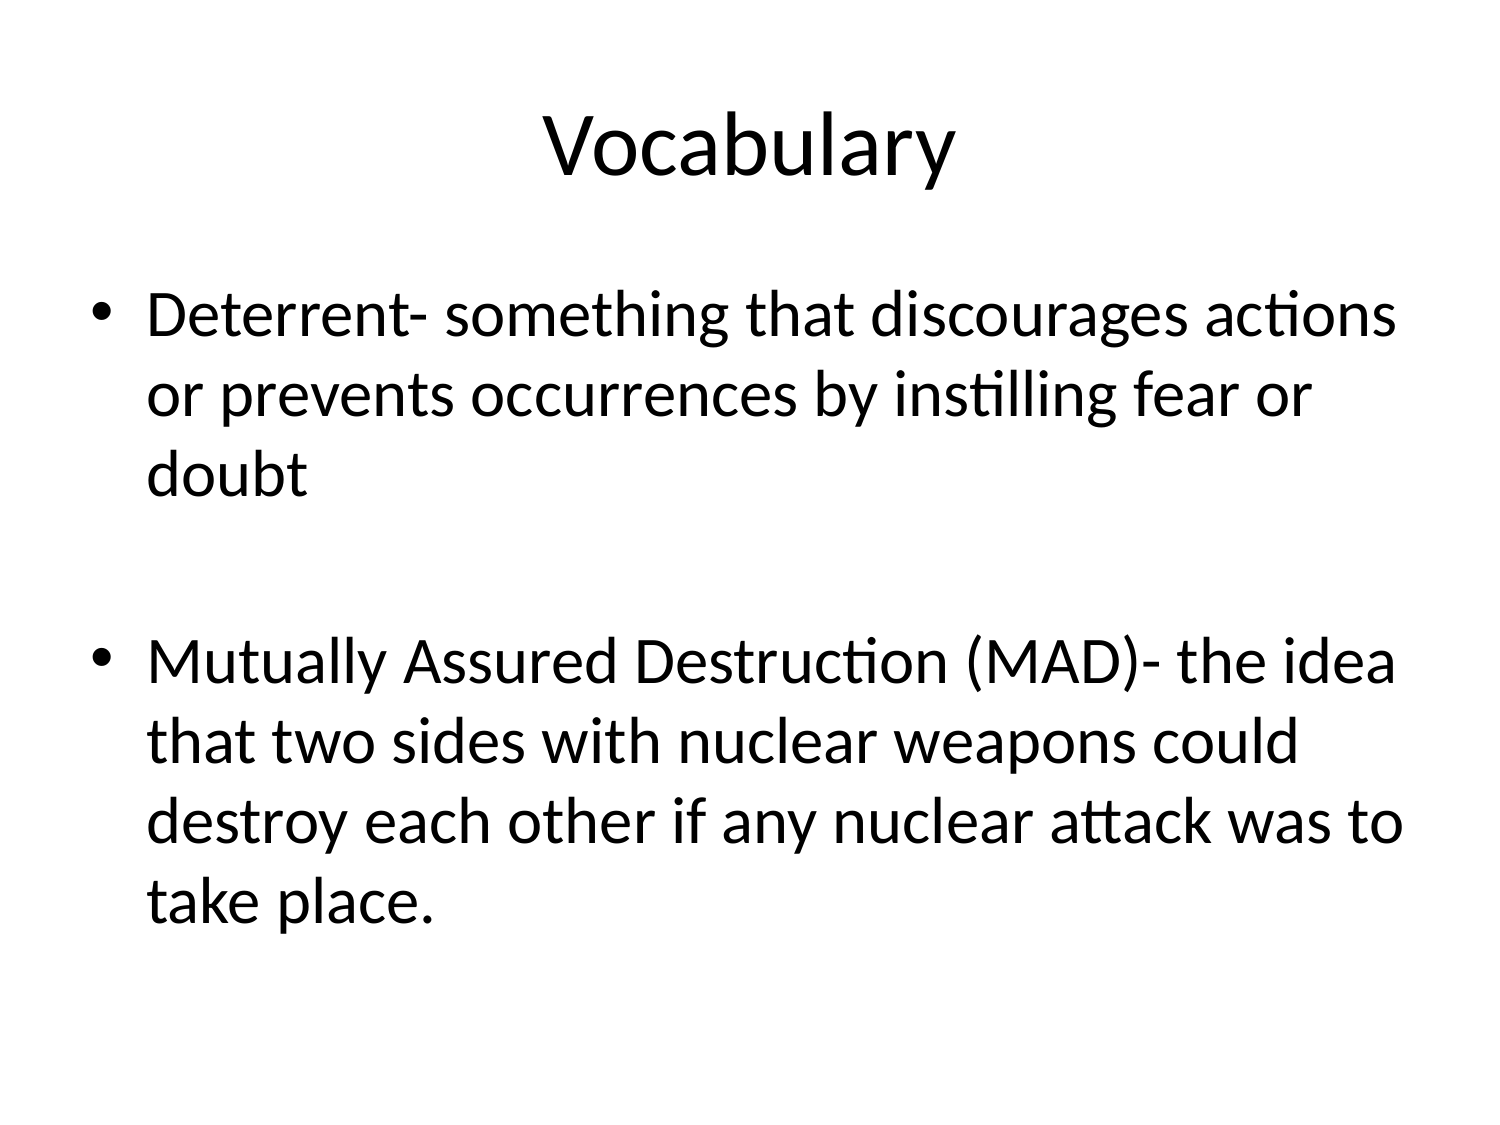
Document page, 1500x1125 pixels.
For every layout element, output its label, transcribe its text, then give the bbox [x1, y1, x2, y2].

list Deterrent- something that discourages actions or prevents occurrences by instilling fear or doubt Mutually Assured Destruction (MAD)- the idea that two sides with nuclear weapons could destroy each other if any nuclear attack was to take place. [75, 262, 1425, 1005]
title Vocabulary [75, 45, 1425, 233]
